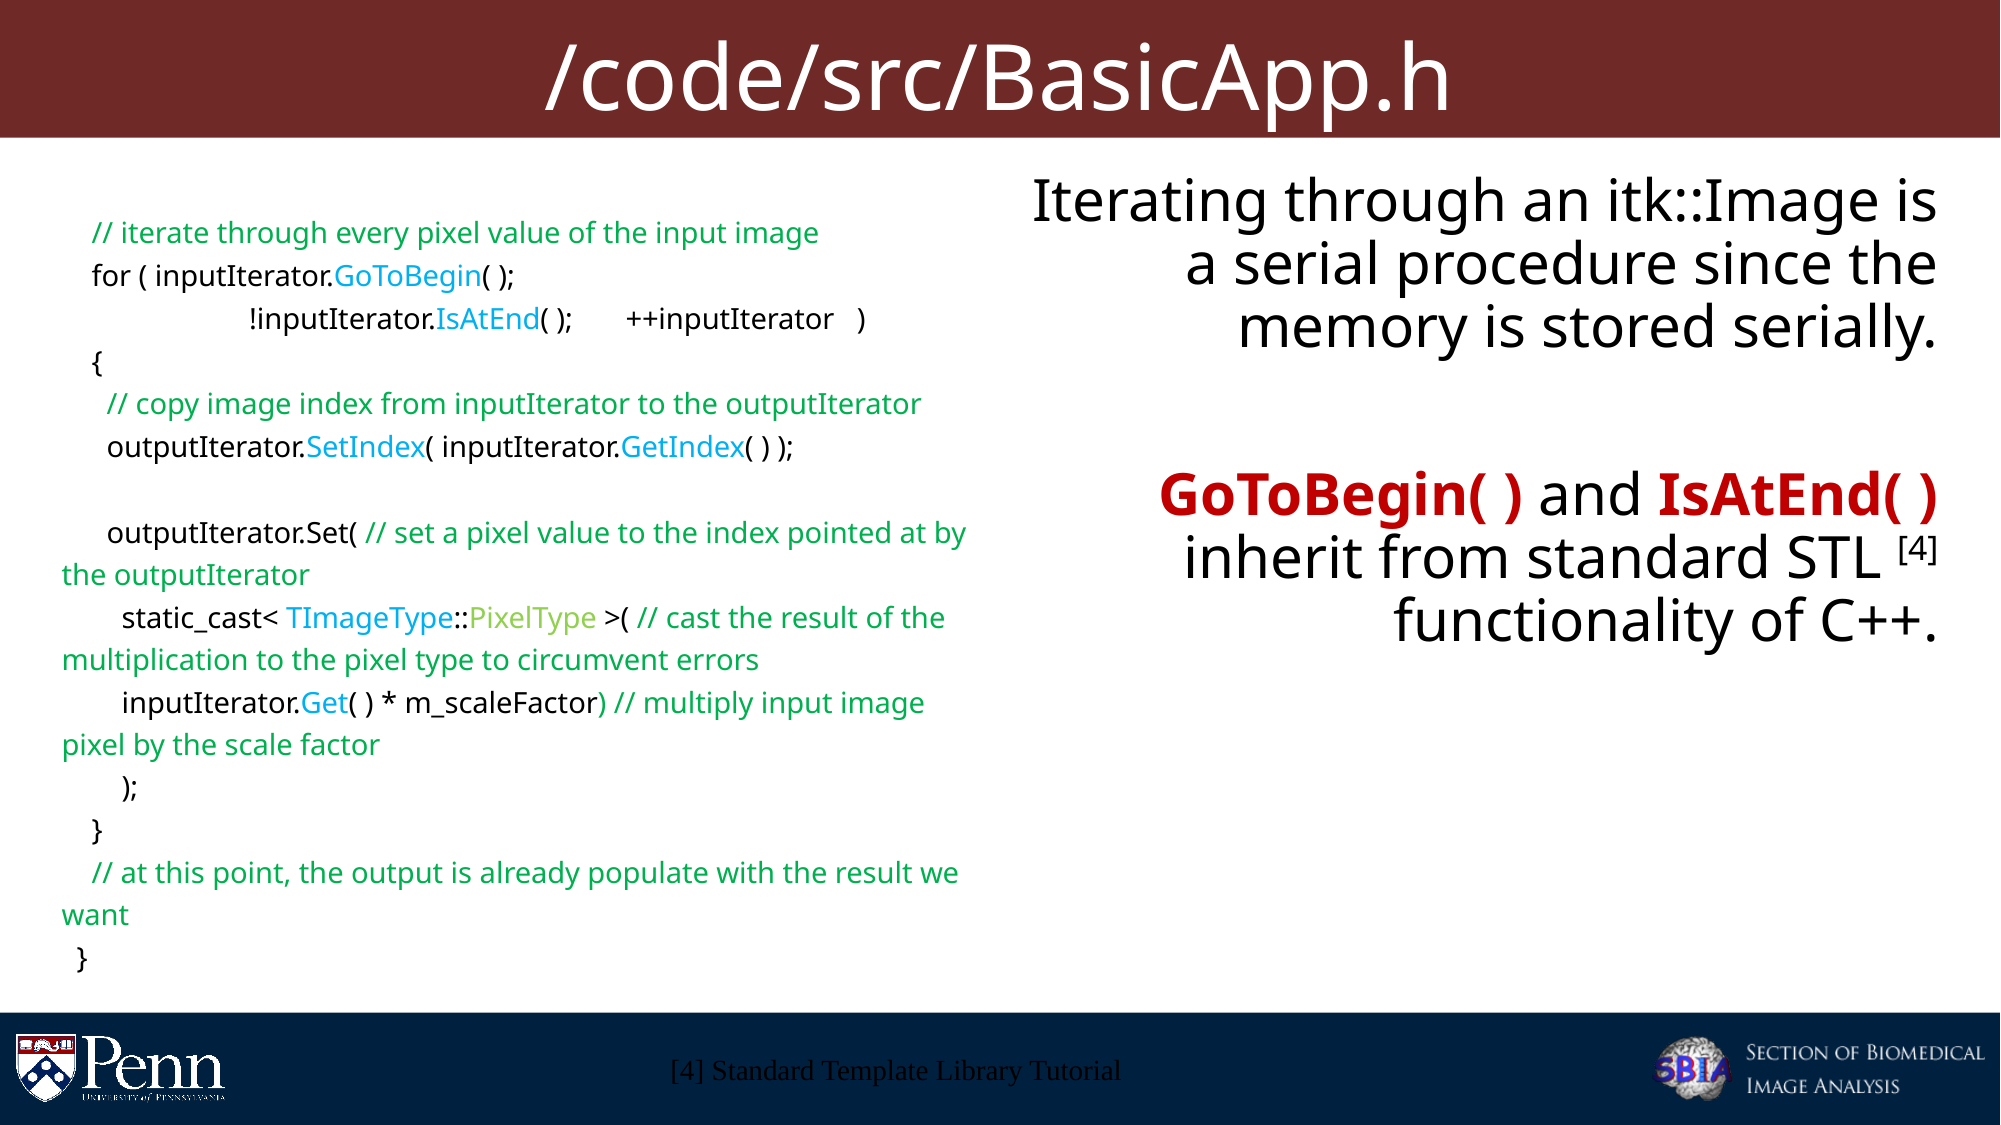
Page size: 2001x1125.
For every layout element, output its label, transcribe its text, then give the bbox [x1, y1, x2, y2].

footer [4] Standard Template Library Tutorial [241, 1038, 1551, 1099]
picture [1652, 1035, 1985, 1102]
picture [16, 1034, 225, 1103]
list // iterate through every pixel value of the input image for ( inputIterator.GoToBegin( ); !inputIterator.IsAtEnd( ); ++inputIterator ) { // copy image index from inputIterator to the outputIterator outputIterator.SetIndex( inputIterator.GetIndex( ) ); outputIterator.Set( // set a pixel value to the index pointed at by the outputIterator static_cast< TImageType::PixelType >( // cast the result of the multiplication to the pixel type to circumvent errors inputIterator.Get( ) * m_scaleFactor) // multiply input image pixel by the scale factor ); } // at this point, the output is already populate with the result we want } [46, 164, 985, 987]
list Iterating through an itk::Image is a serial procedure since the memory is stored serially. GoToBegin( ) and IsAtEnd( ) inherit from standard STL [4] functionality of C++. [1012, 164, 1954, 987]
title /code/src/BasicApp.h [46, 0, 1954, 138]
